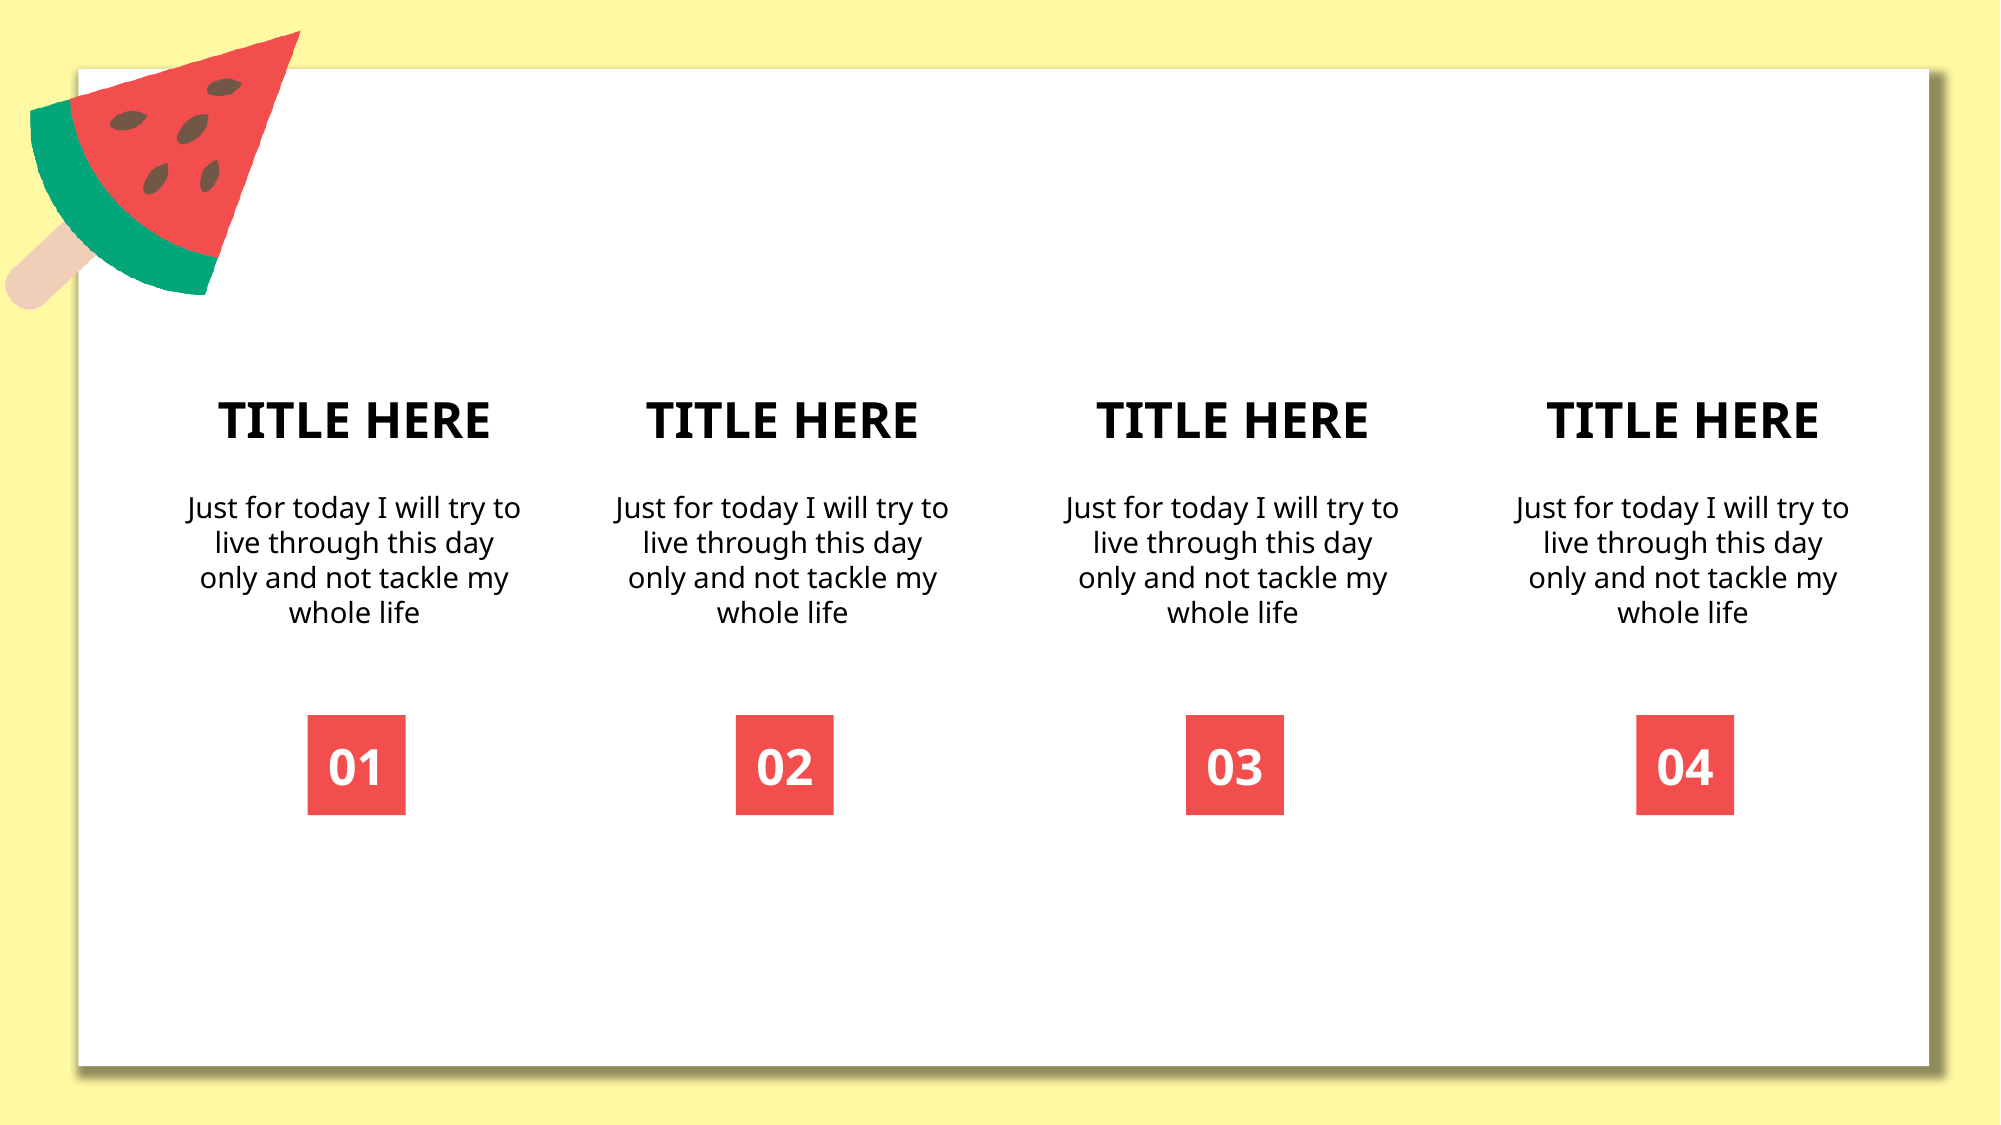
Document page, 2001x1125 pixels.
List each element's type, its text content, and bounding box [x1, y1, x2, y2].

text_box 04 [1635, 714, 1735, 816]
text_box 02 [735, 714, 835, 816]
text_box TITLE HERE [617, 381, 948, 456]
text_box Just for today I will try to live through this day only and not tackle my whole life [167, 482, 542, 637]
text_box Just for today I will try to live through this day only and not tackle my whole life [1046, 482, 1420, 637]
text_box TITLE HERE [189, 381, 520, 456]
text_box 03 [1185, 714, 1285, 816]
text_box 01 [307, 714, 407, 816]
text_box TITLE HERE [1068, 381, 1398, 456]
picture [0, 16, 418, 370]
text_box Just for today I will try to live through this day only and not tackle my whole life [1496, 482, 1870, 637]
text_box TITLE HERE [1518, 381, 1848, 456]
text_box Just for today I will try to live through this day only and not tackle my whole life [595, 482, 970, 637]
text_box [77, 68, 1930, 1067]
